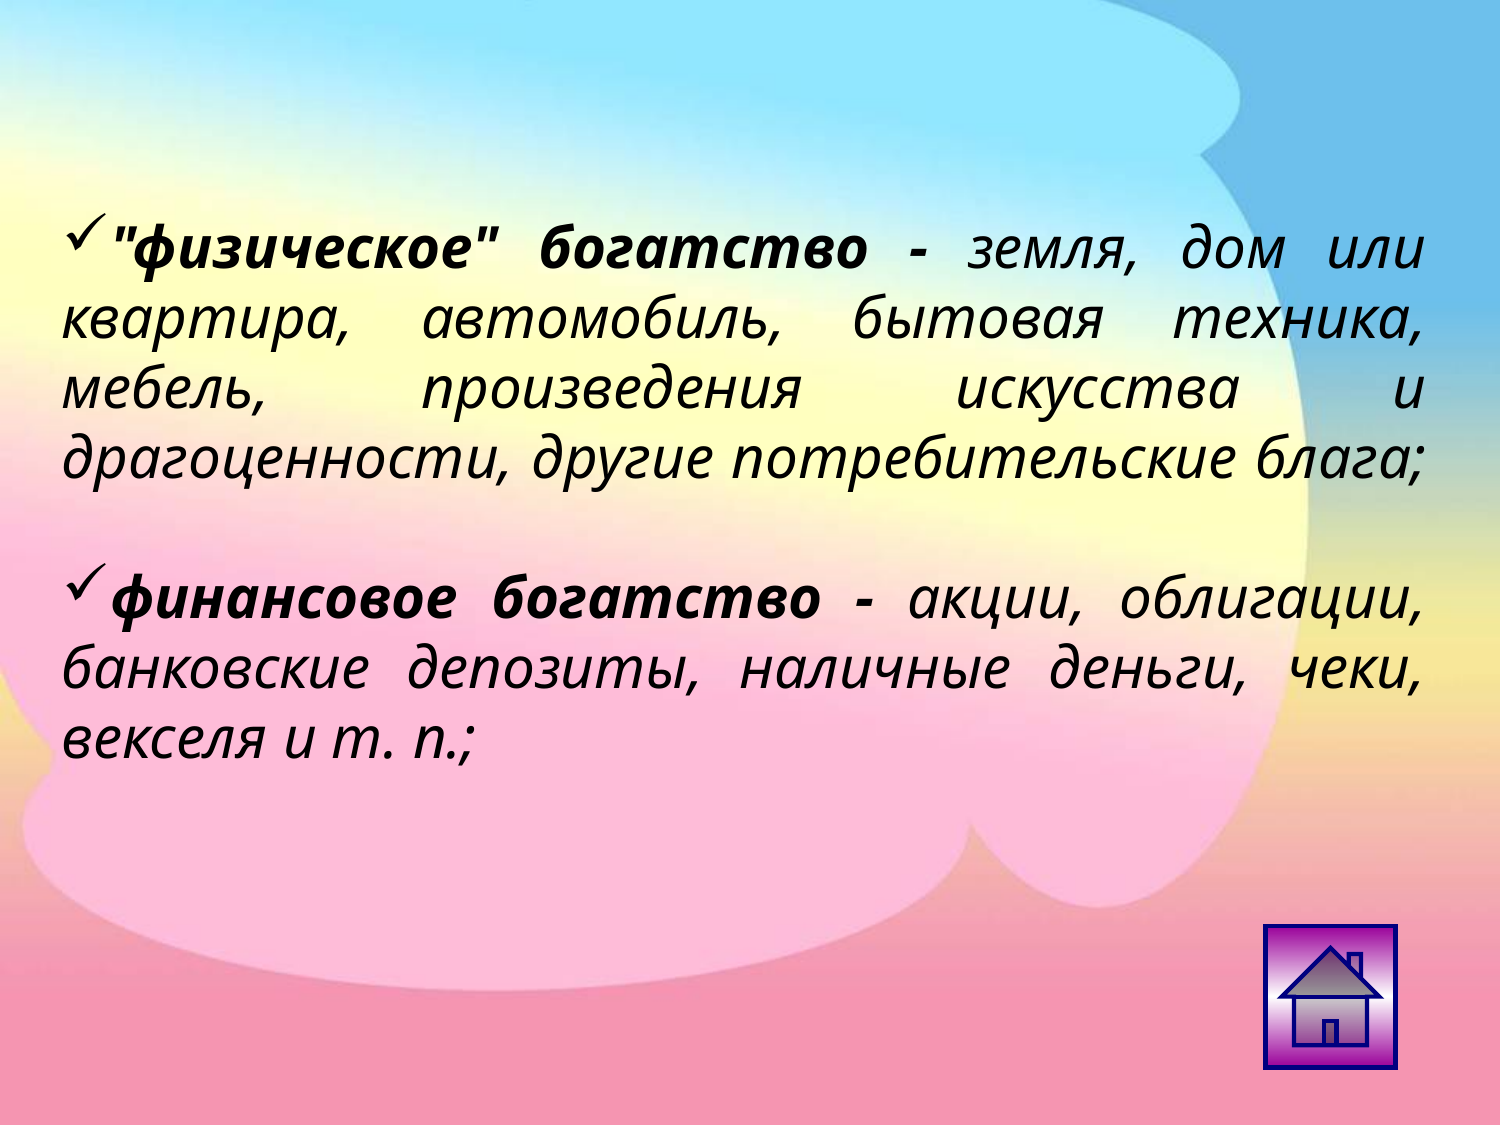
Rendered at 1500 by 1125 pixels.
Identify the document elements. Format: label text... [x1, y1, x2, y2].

text_box "физическое" богатство - земля, дом или квартира, автомобиль, бытовая техника, мебель, произведения искусства и драгоценности, другие потребительские блага; финансовое богатство - акции, облигации, банковские депозиты, наличные деньги, чеки, векселя и т. п.; [46, 202, 1442, 778]
picture [0, 0, 1500, 1125]
text_box [1265, 925, 1396, 1068]
